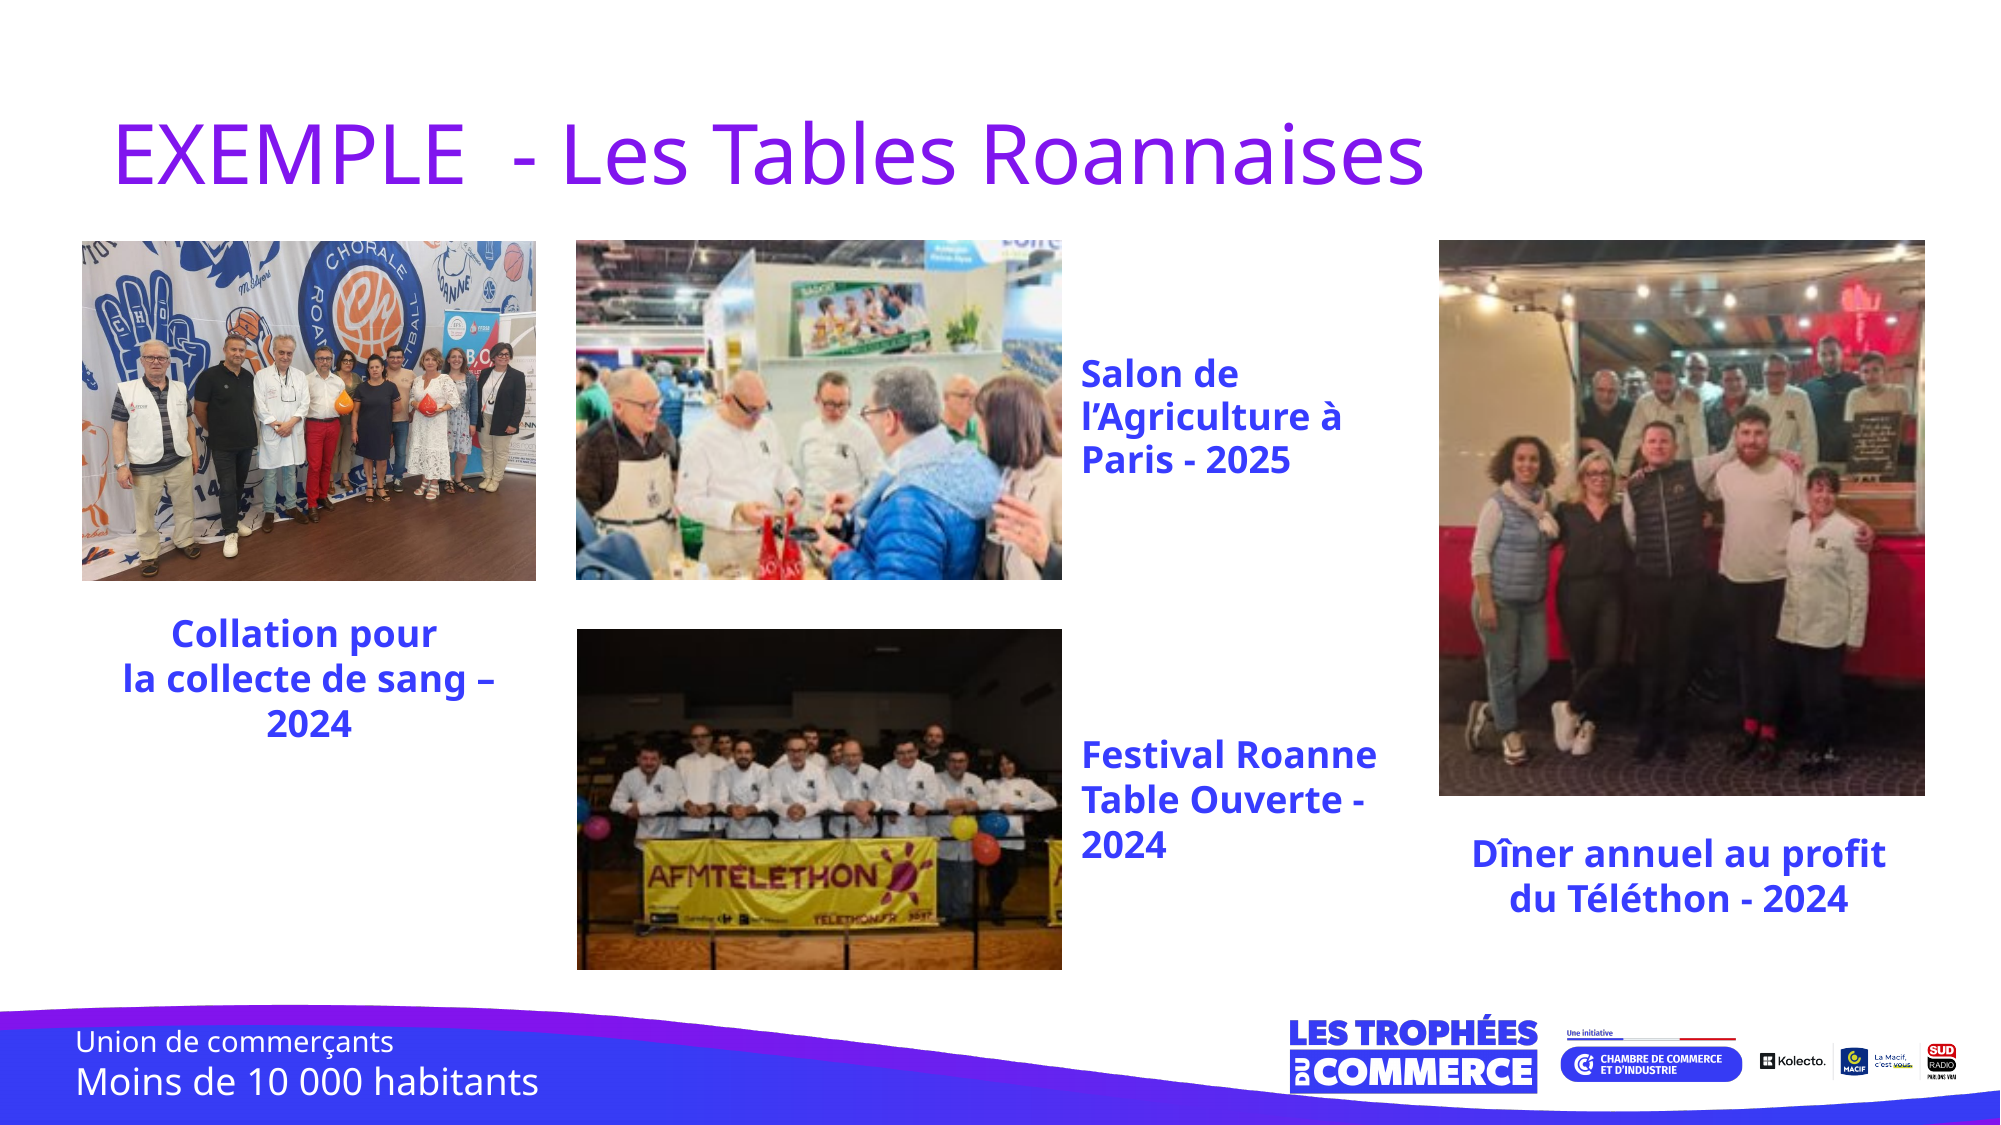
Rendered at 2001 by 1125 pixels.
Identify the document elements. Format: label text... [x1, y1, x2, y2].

text_box Festival Roanne Table Ouverte - 2024 [1066, 723, 1421, 874]
text_box Collation pour la collecte de sang – 2024 [82, 602, 536, 843]
picture [82, 240, 537, 582]
picture [575, 239, 1062, 581]
picture [0, 239, 2000, 1125]
text_box Dîner annuel au profit du Téléthon - 2024 [1436, 822, 1922, 928]
title EXEMPLE - Les Tables Roannaises [96, 42, 1922, 260]
text_box Salon de l’Agriculture à Paris - 2025 [1066, 331, 1409, 504]
